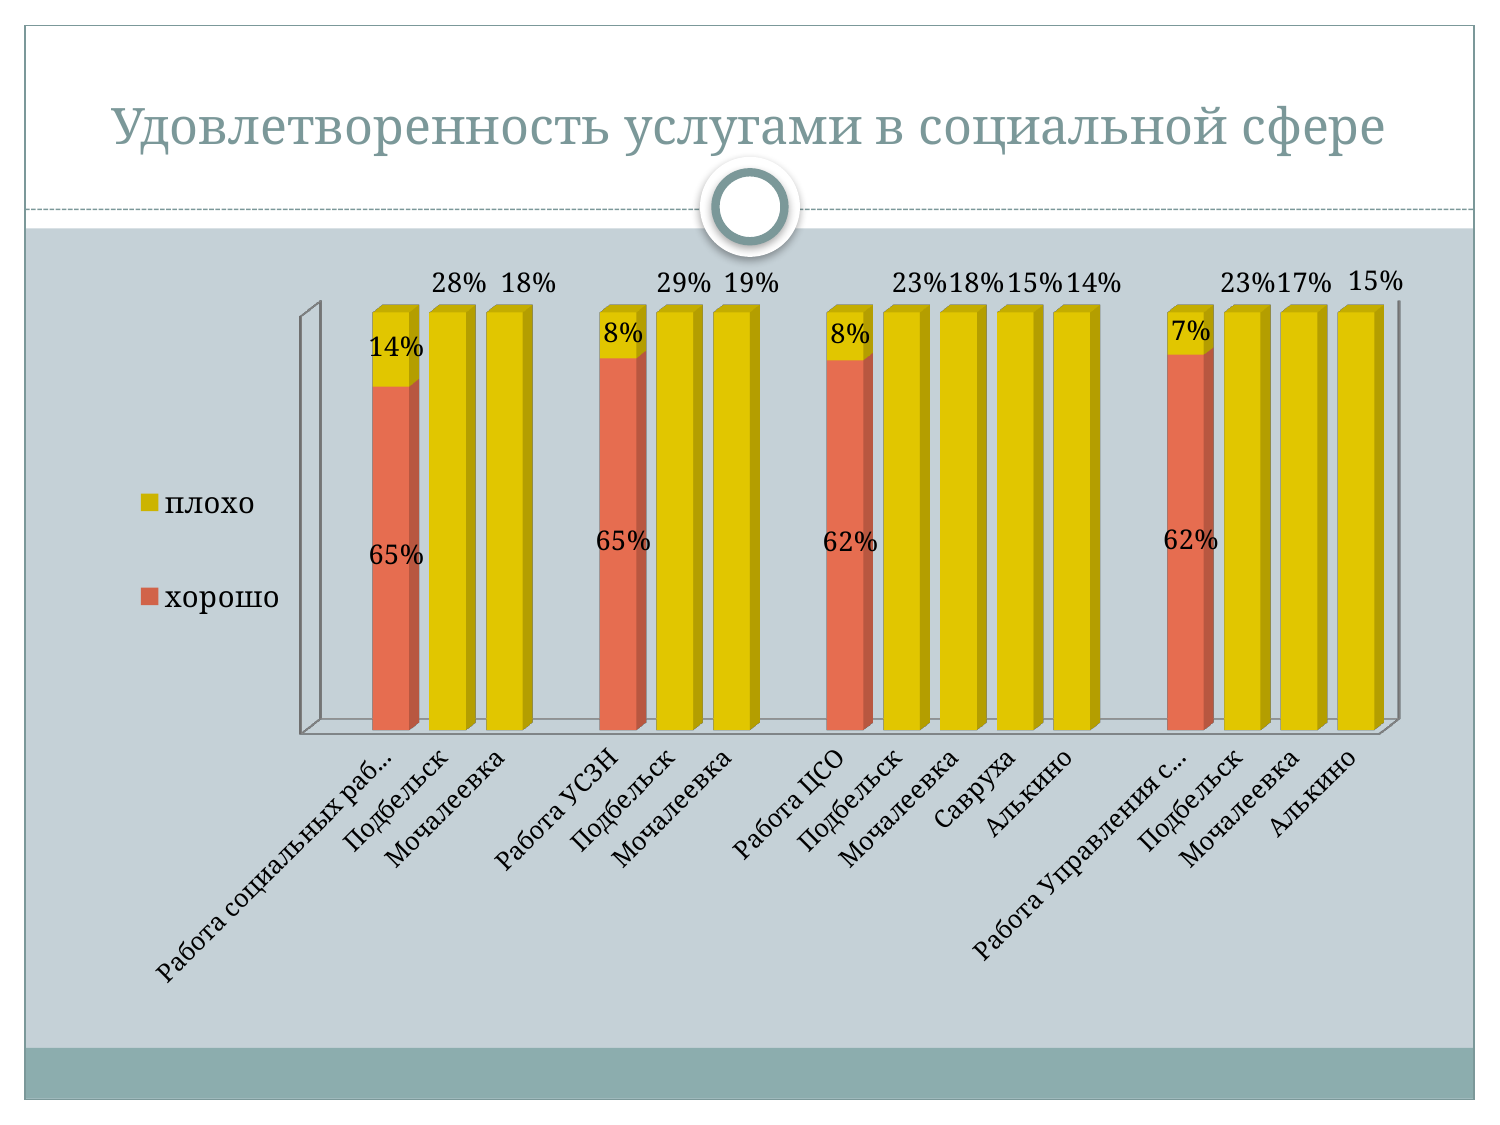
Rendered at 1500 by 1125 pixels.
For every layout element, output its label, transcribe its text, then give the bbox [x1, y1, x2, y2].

title Удовлетворенность услугами в социальной сфере [49, 37, 1450, 162]
chart [49, 250, 1445, 1001]
